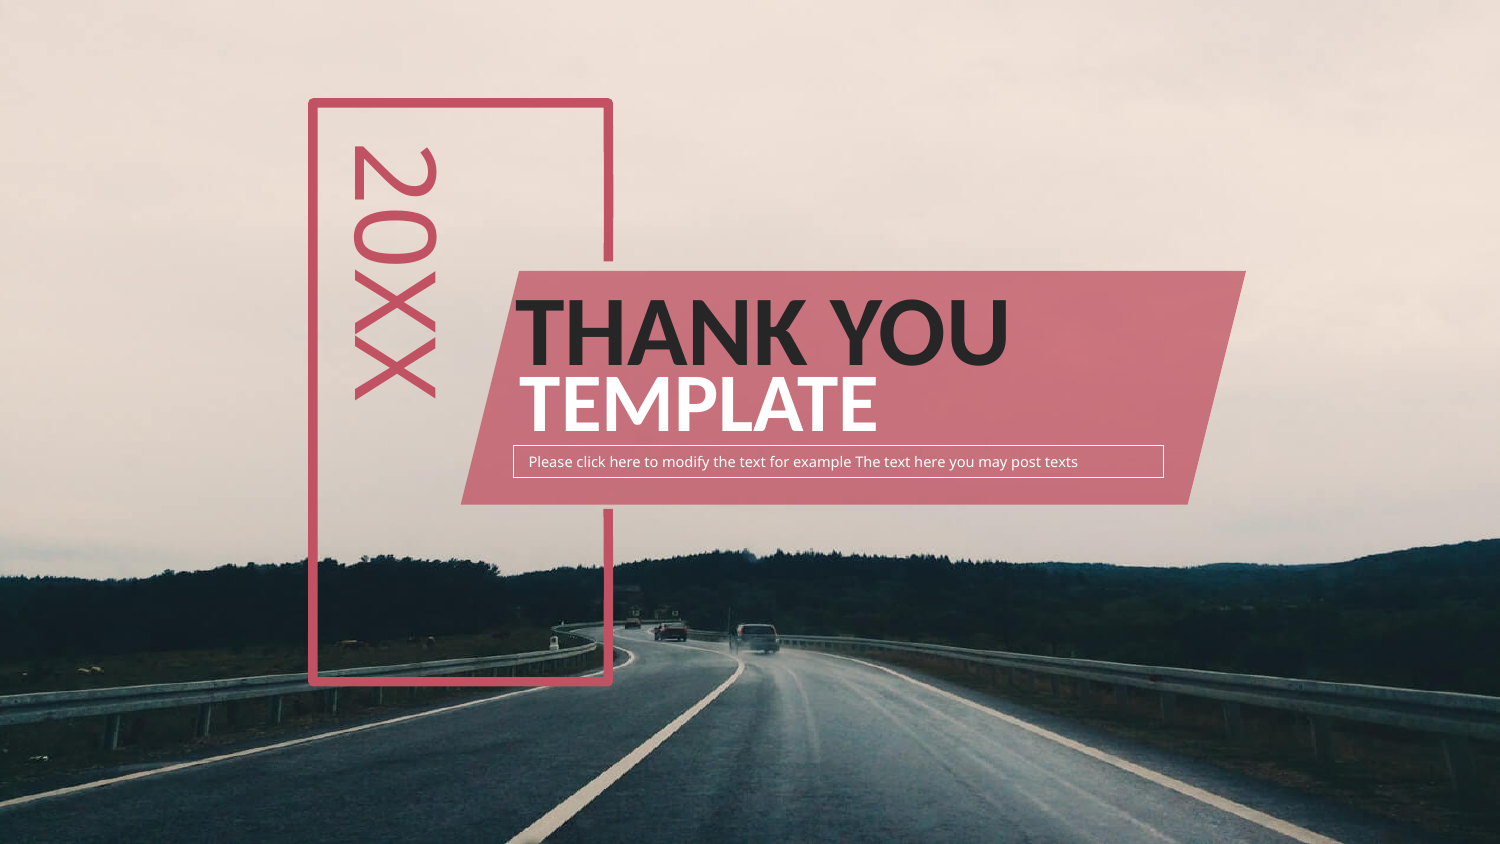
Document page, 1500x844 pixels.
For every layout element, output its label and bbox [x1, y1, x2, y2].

text_box [460, 258, 1247, 505]
picture [0, 0, 1500, 844]
text_box [312, 102, 609, 682]
